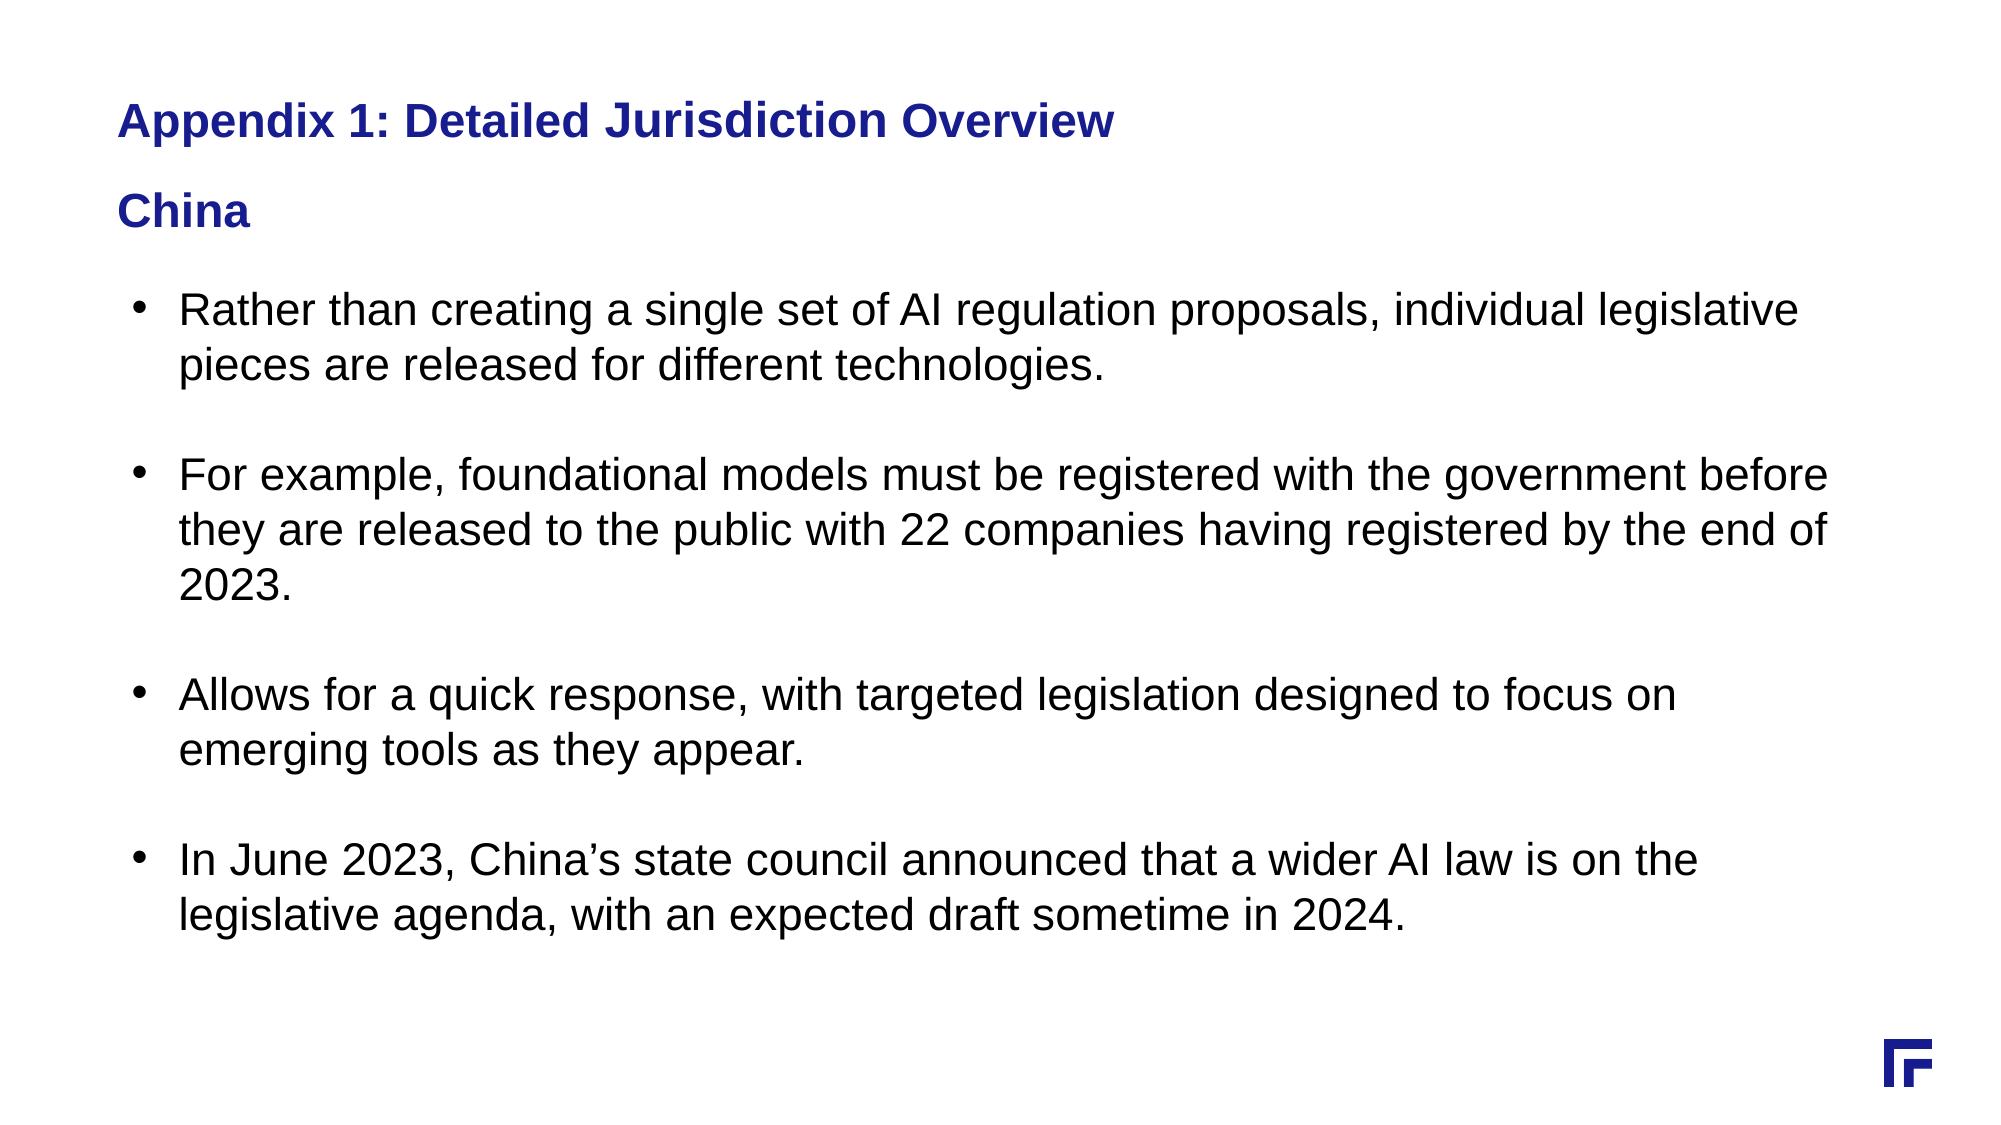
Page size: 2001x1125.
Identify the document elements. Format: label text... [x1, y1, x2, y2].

picture [1884, 1039, 1932, 1087]
text_box Appendix 1: Detailed Jurisdiction Overview [116, 87, 1325, 273]
text_box Rather than creating a single set of AI regulation proposals, individual legislative pieces are released for different technologies. For example, foundational models must be registered with the government before they are released to the public with 22 companies having registered by the end of 2023. Allows for a quick response, with targeted legislation designed to focus on emerging tools as they appear. In June 2023, China’s state council announced that a wider AI law is on the legislative agenda, with an expected draft sometime in 2024. [116, 272, 1892, 947]
